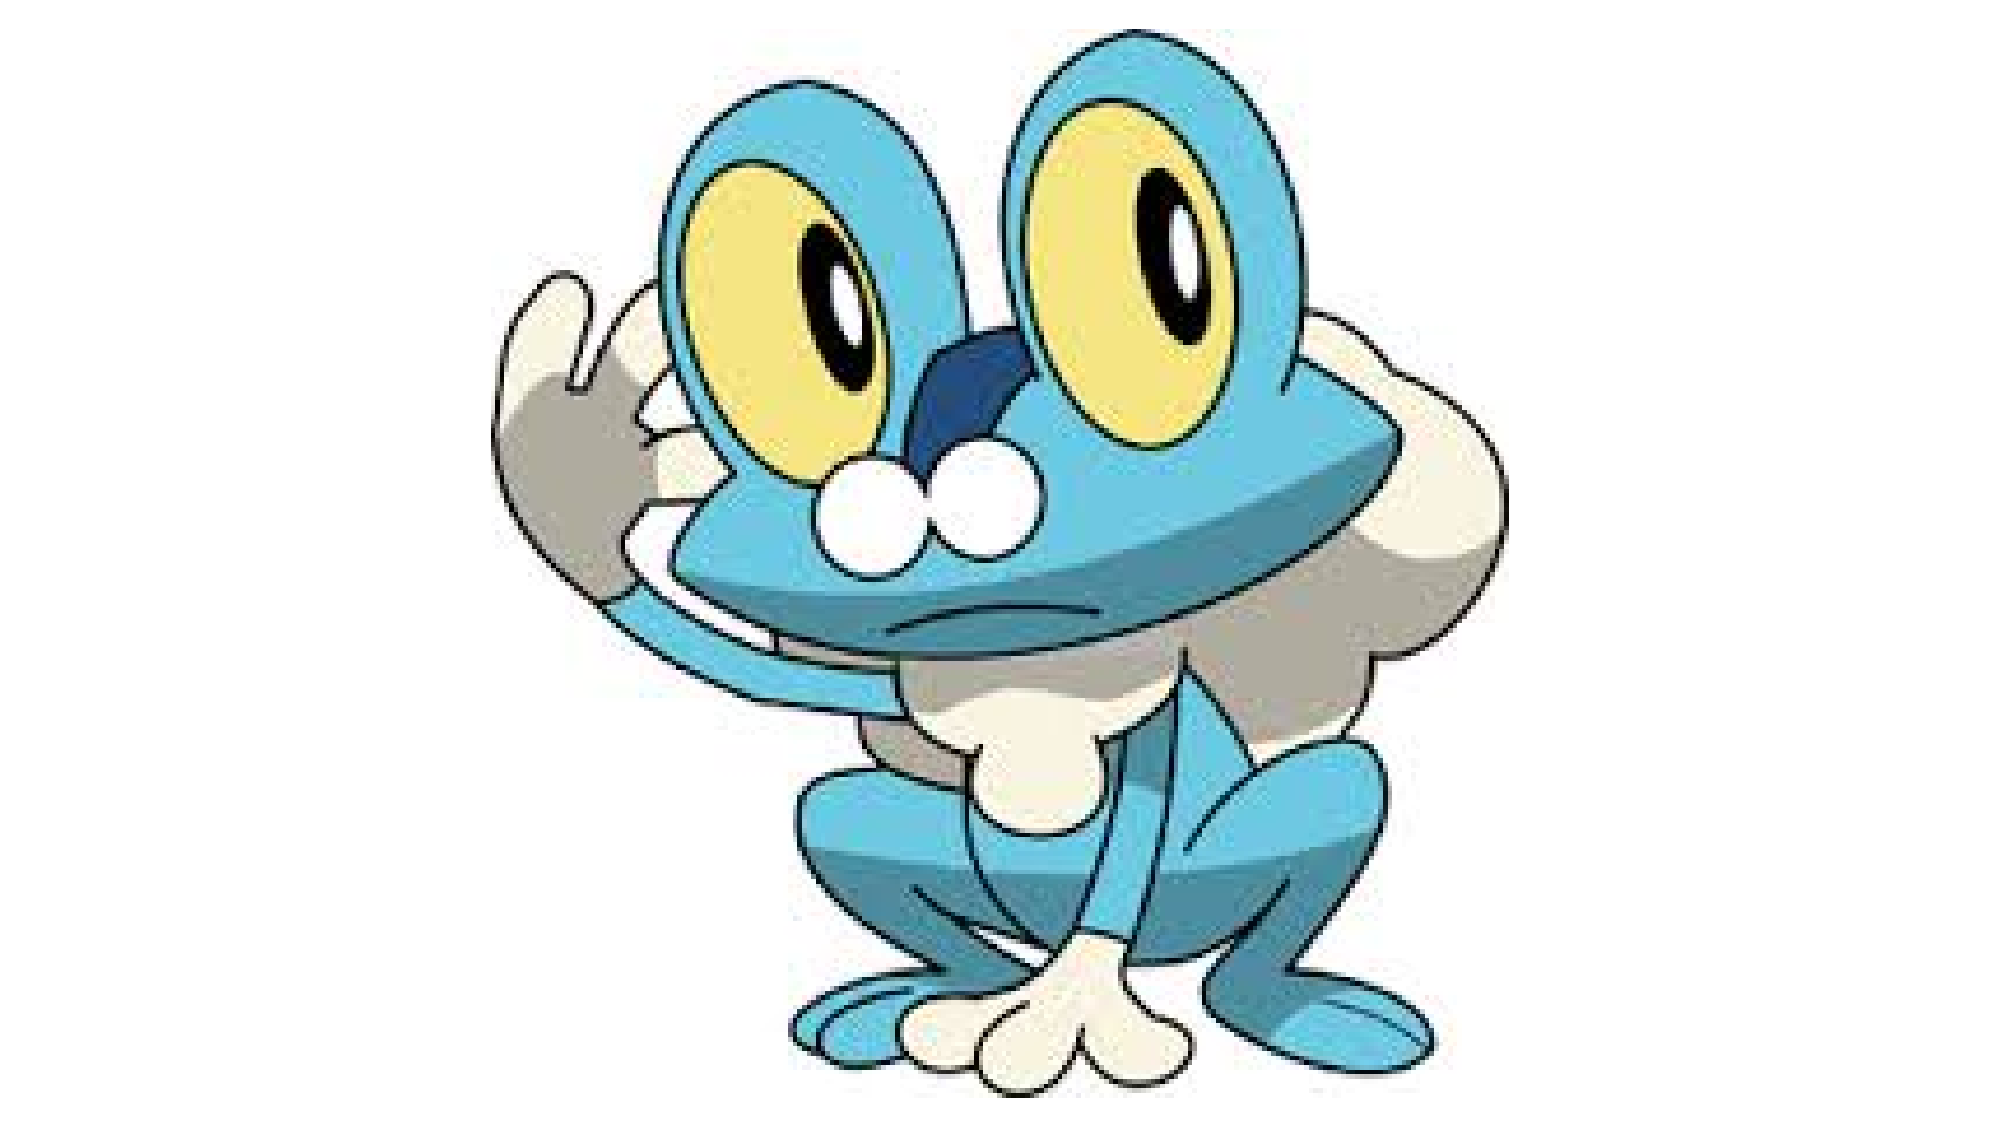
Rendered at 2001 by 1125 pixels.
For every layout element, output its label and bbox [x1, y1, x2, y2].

list [491, 29, 1509, 1098]
